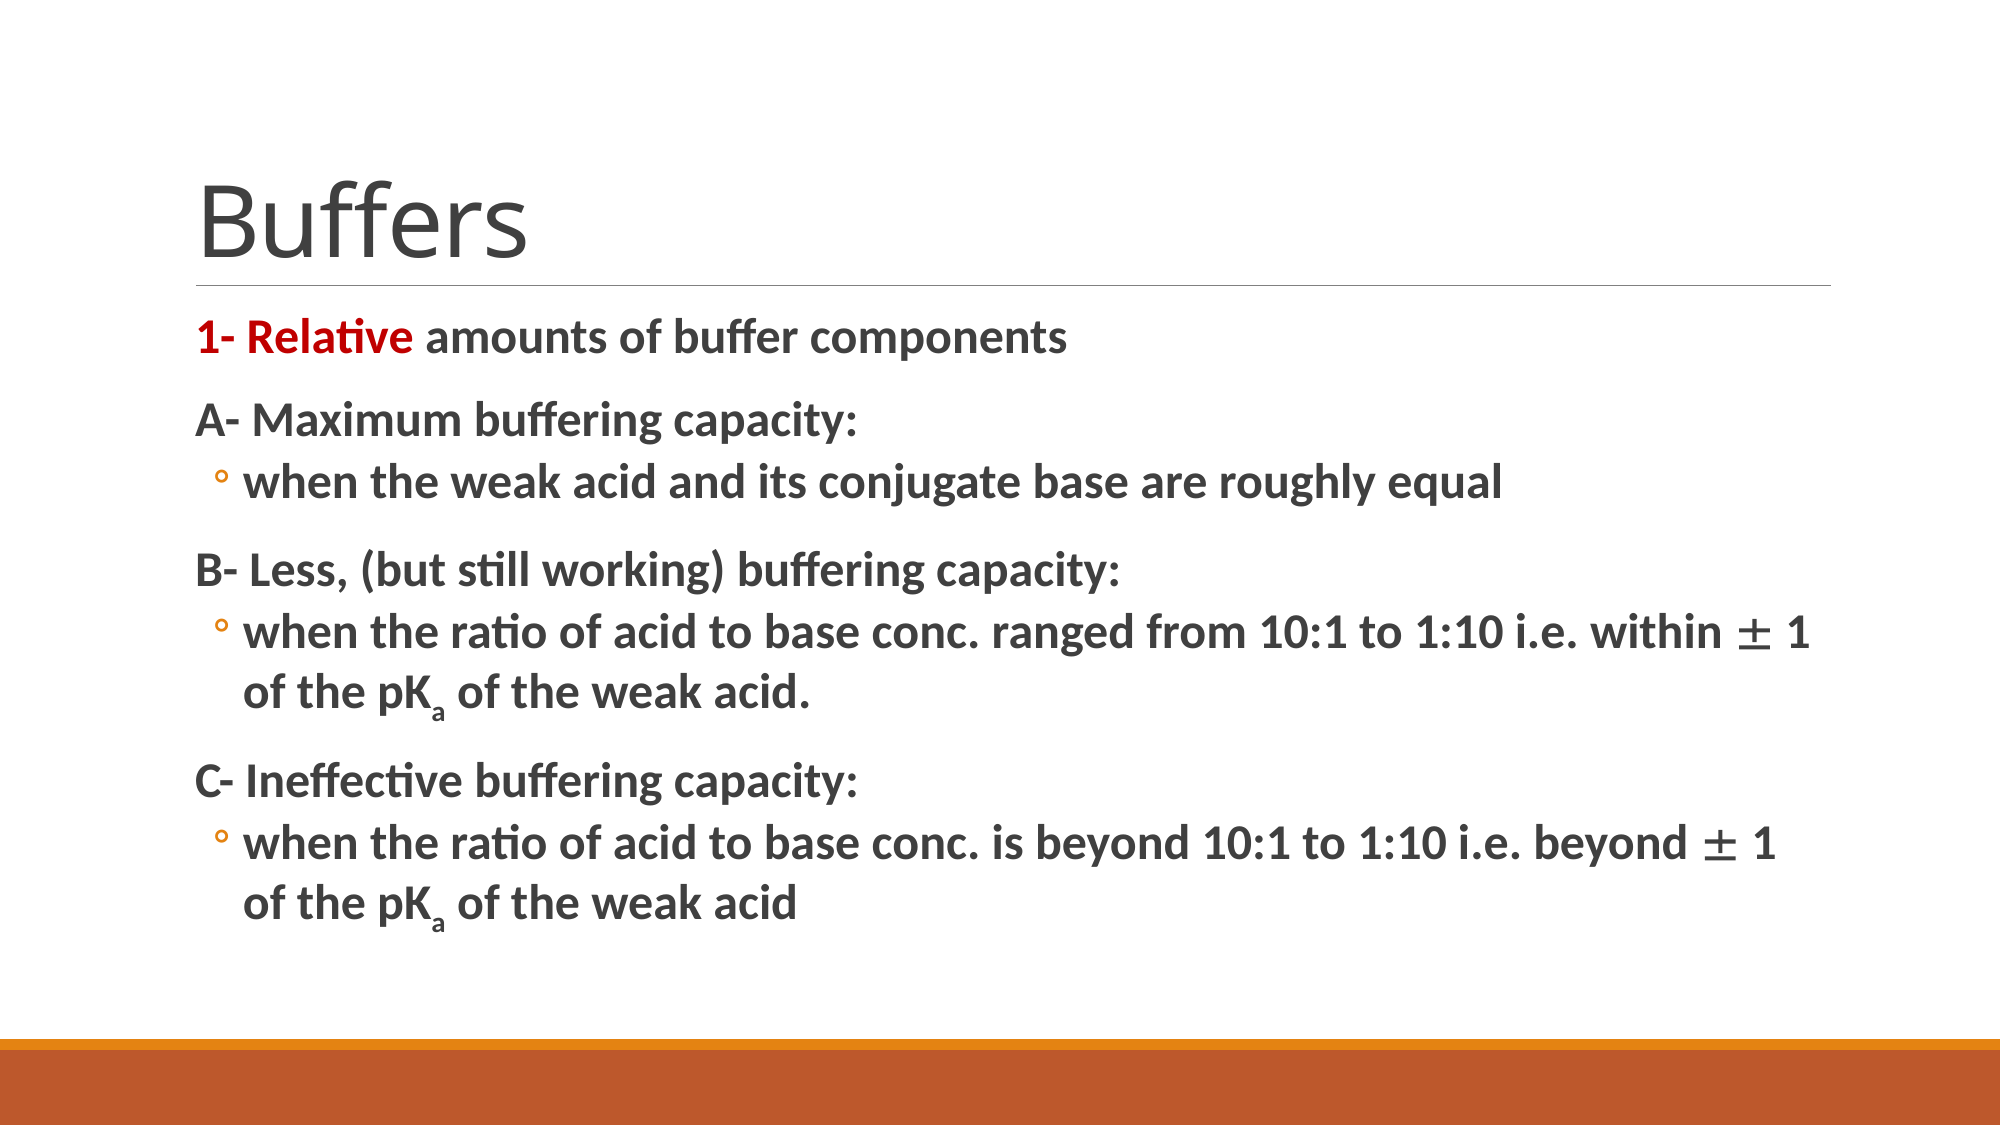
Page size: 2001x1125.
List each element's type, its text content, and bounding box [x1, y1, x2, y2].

list 1- Relative amounts of buffer components A- Maximum buffering capacity: when the weak acid and its conjugate base are roughly equal B- Less, (but still working) buffering capacity: when the ratio of acid to base conc. ranged from 10:1 to 1:10 i.e. within  1 of the pKa of the weak acid. C- Ineffective buffering capacity: when the ratio of acid to base conc. is beyond 10:1 to 1:10 i.e. beyond  1 of the pKa of the weak acid [180, 302, 1830, 963]
title Buffers [180, 47, 1830, 285]
